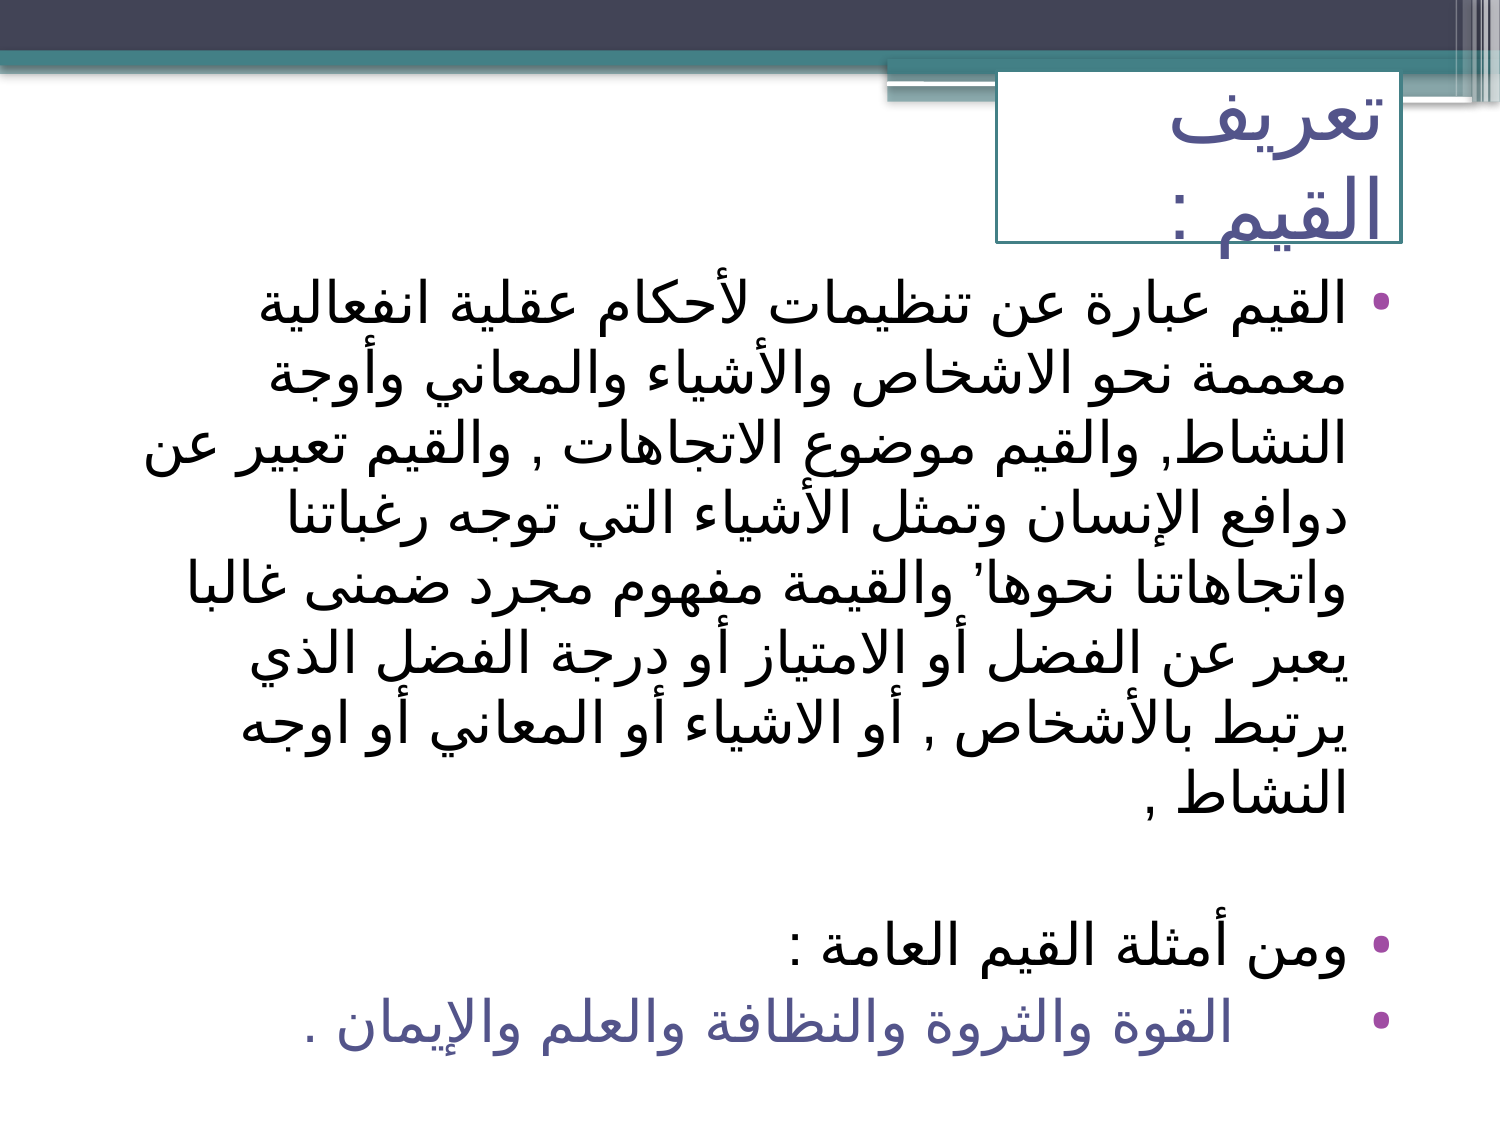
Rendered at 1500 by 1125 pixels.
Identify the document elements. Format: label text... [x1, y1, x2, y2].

title تعريف القيم : [995, 69, 1403, 244]
list القيم عبارة عن تنظيمات لأحكام عقلية انفعالية معممة نحو الاشخاص والأشياء والمعاني وأوجة النشاط, والقيم موضوع الاتجاهات , والقيم تعبير عن دوافع الإنسان وتمثل الأشياء التي توجه رغباتنا واتجاهاتنا نحوها’ والقيمة مفهوم مجرد ضمنى غالبا يعبر عن الفضل أو الامتياز أو درجة الفضل الذي يرتبط بالأشخاص , أو الاشياء أو المعاني أو اوجه النشاط , ومن أمثلة القيم العامة : القوة والثروة والنظافة والعلم والإيمان . [82, 257, 1425, 997]
